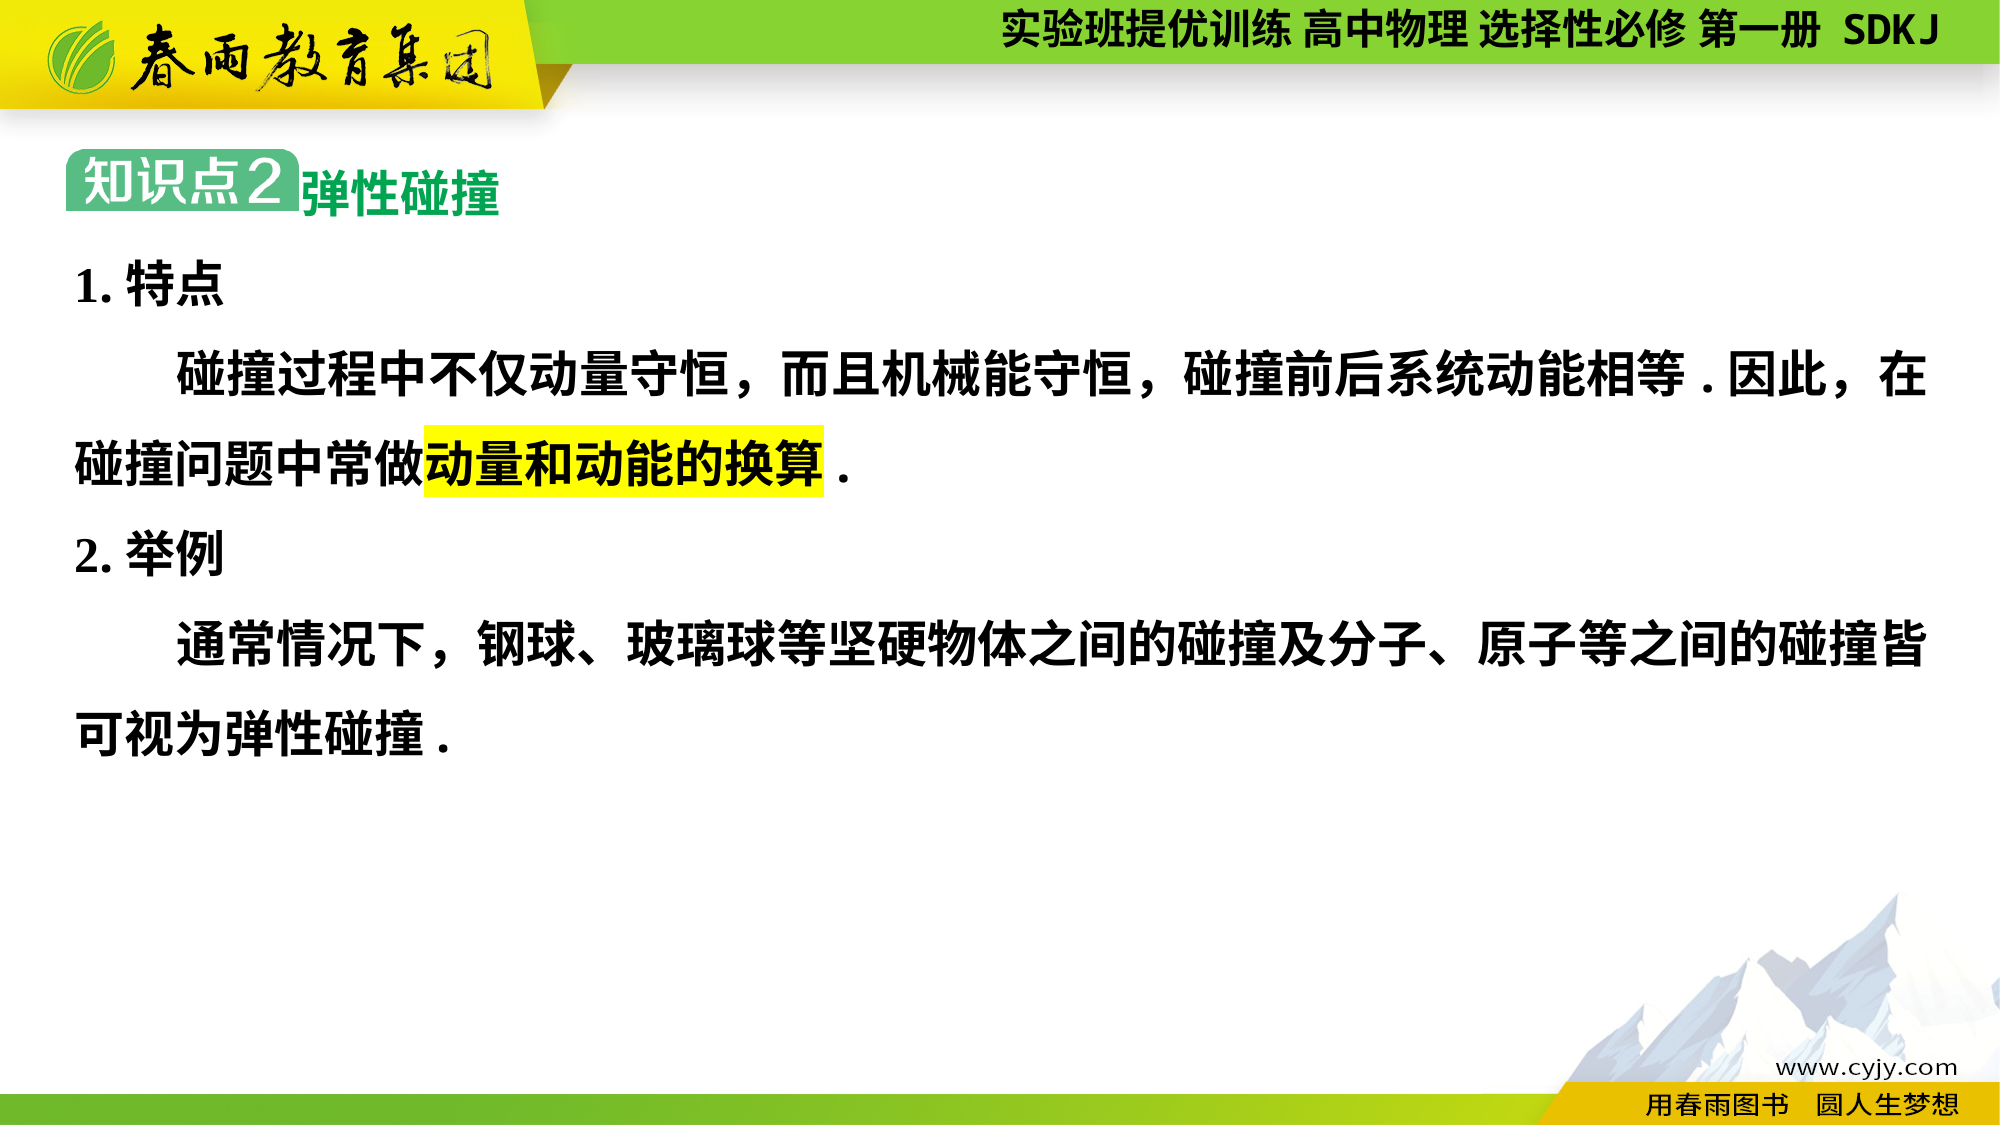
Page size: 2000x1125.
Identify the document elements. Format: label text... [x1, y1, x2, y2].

list 弹性碰撞 1.特点 碰撞过程中不仅动量守恒，而且机械能守恒，碰撞前后系统动能相等.因此，在碰撞问题中常做动量和动能的换算. 2.举例 通常情况下，钢球、玻璃球等坚硬物体之间的碰撞及分子、原子等之间的碰撞皆可视为弹性碰撞. [59, 125, 1944, 777]
picture [0, 0, 2000, 1125]
